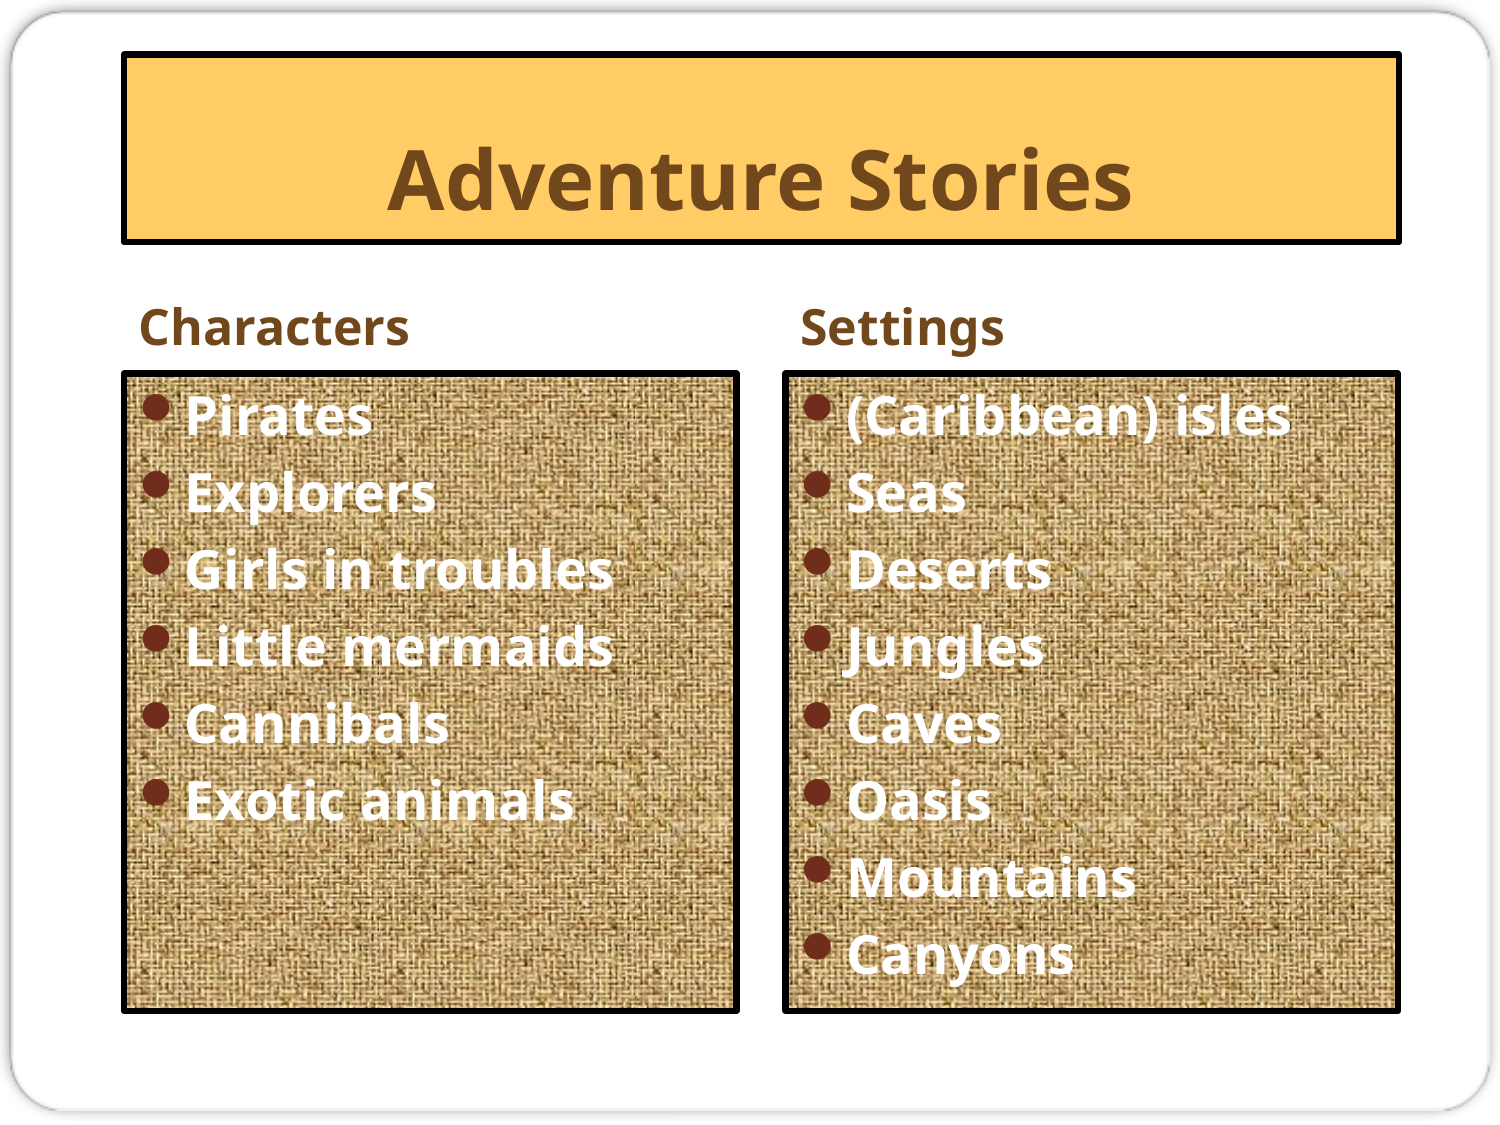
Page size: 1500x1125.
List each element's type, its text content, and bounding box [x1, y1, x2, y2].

list Settings [784, 236, 1426, 364]
list Pirates Explorers Girls in troubles Little mermaids Cannibals Exotic animals [123, 373, 737, 1011]
list (Caribbean) isles Seas Deserts Jungles Caves Oasis Mountains Canyons [785, 373, 1398, 1011]
title Adventure Stories [123, 54, 1399, 243]
list Characters [123, 236, 763, 364]
